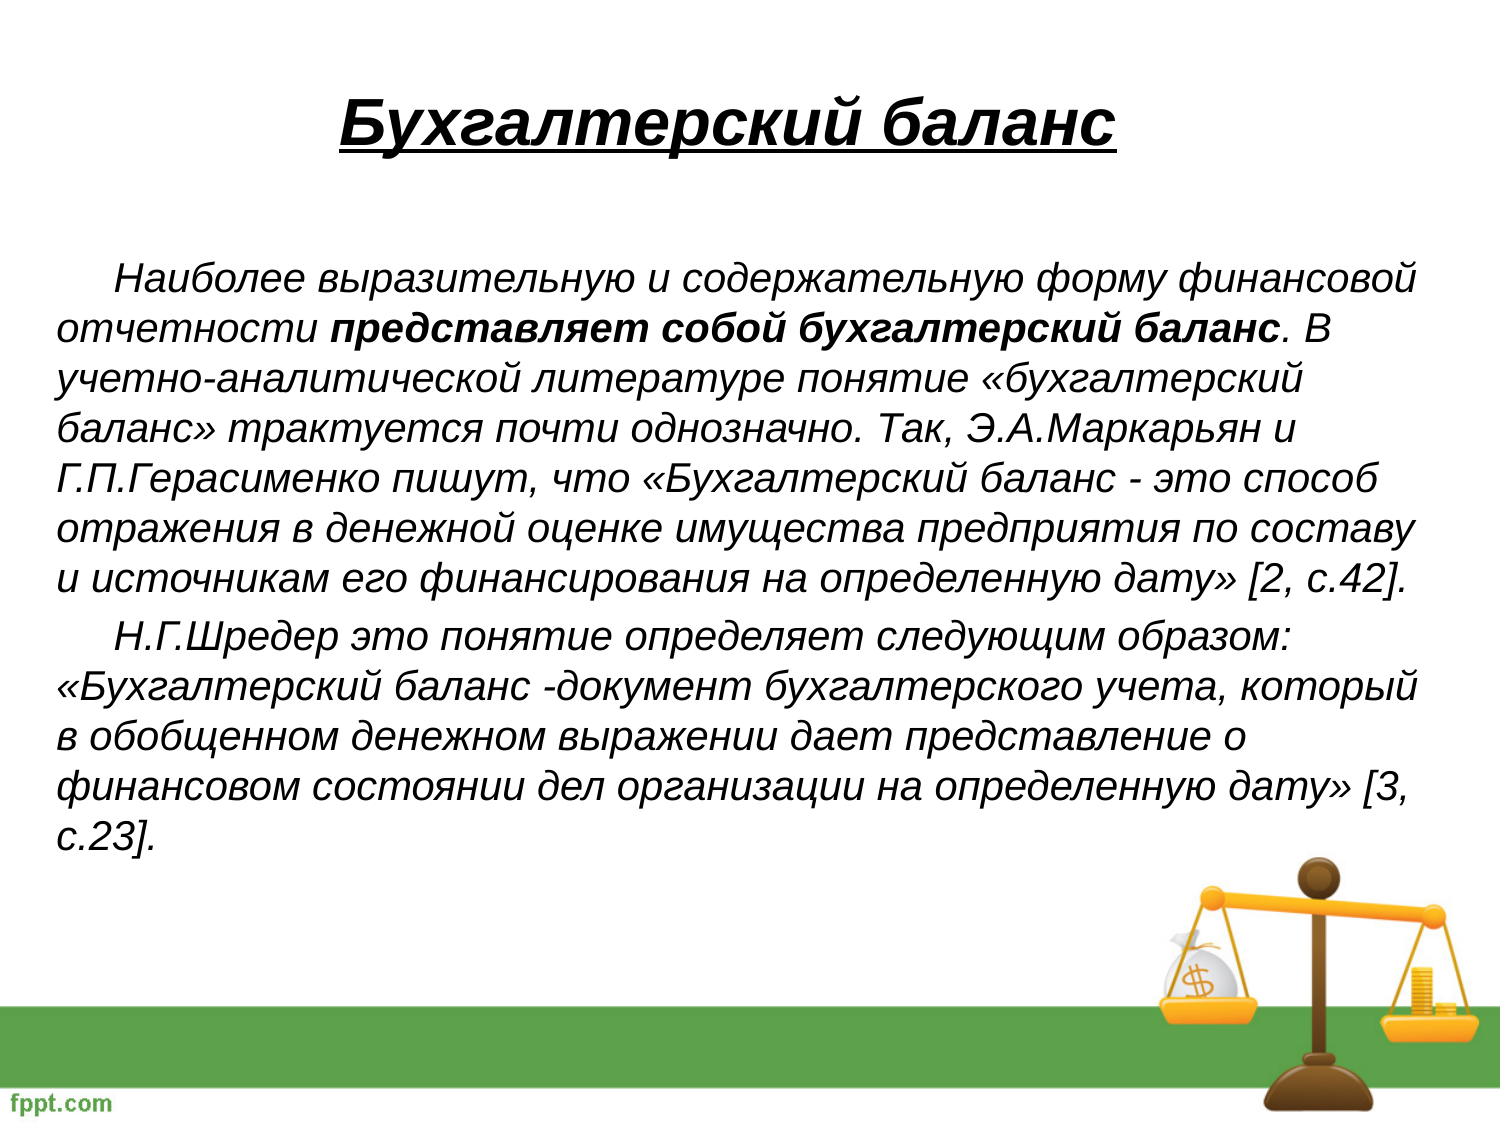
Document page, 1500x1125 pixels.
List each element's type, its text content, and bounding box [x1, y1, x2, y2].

list Наиболее выразительную и содержательную форму финансовой отчетности представляет собой бухгалтерский баланс. В учетно-аналитической литературе понятие «бухгалтерский баланс» трактуется почти однозначно. Так, Э.А.Маркарьян и Г.П.Герасименко пишут, что «Бухгалтерский баланс - это способ отражения в денежной оценке имущества предприятия по составу и источникам его финансирования на определенную дату» [2, с.42]. Н.Г.Шредер это понятие определяет следующим образом: «Бухгалтерский баланс -документ бухгалтерского учета, который в обобщенном денежном выражении дает представление о финансовом состоянии дел организации на определенную дату» [3, с.23]. [41, 184, 1447, 929]
title Бухгалтерский баланс [53, 66, 1404, 172]
picture [0, 0, 1500, 1125]
